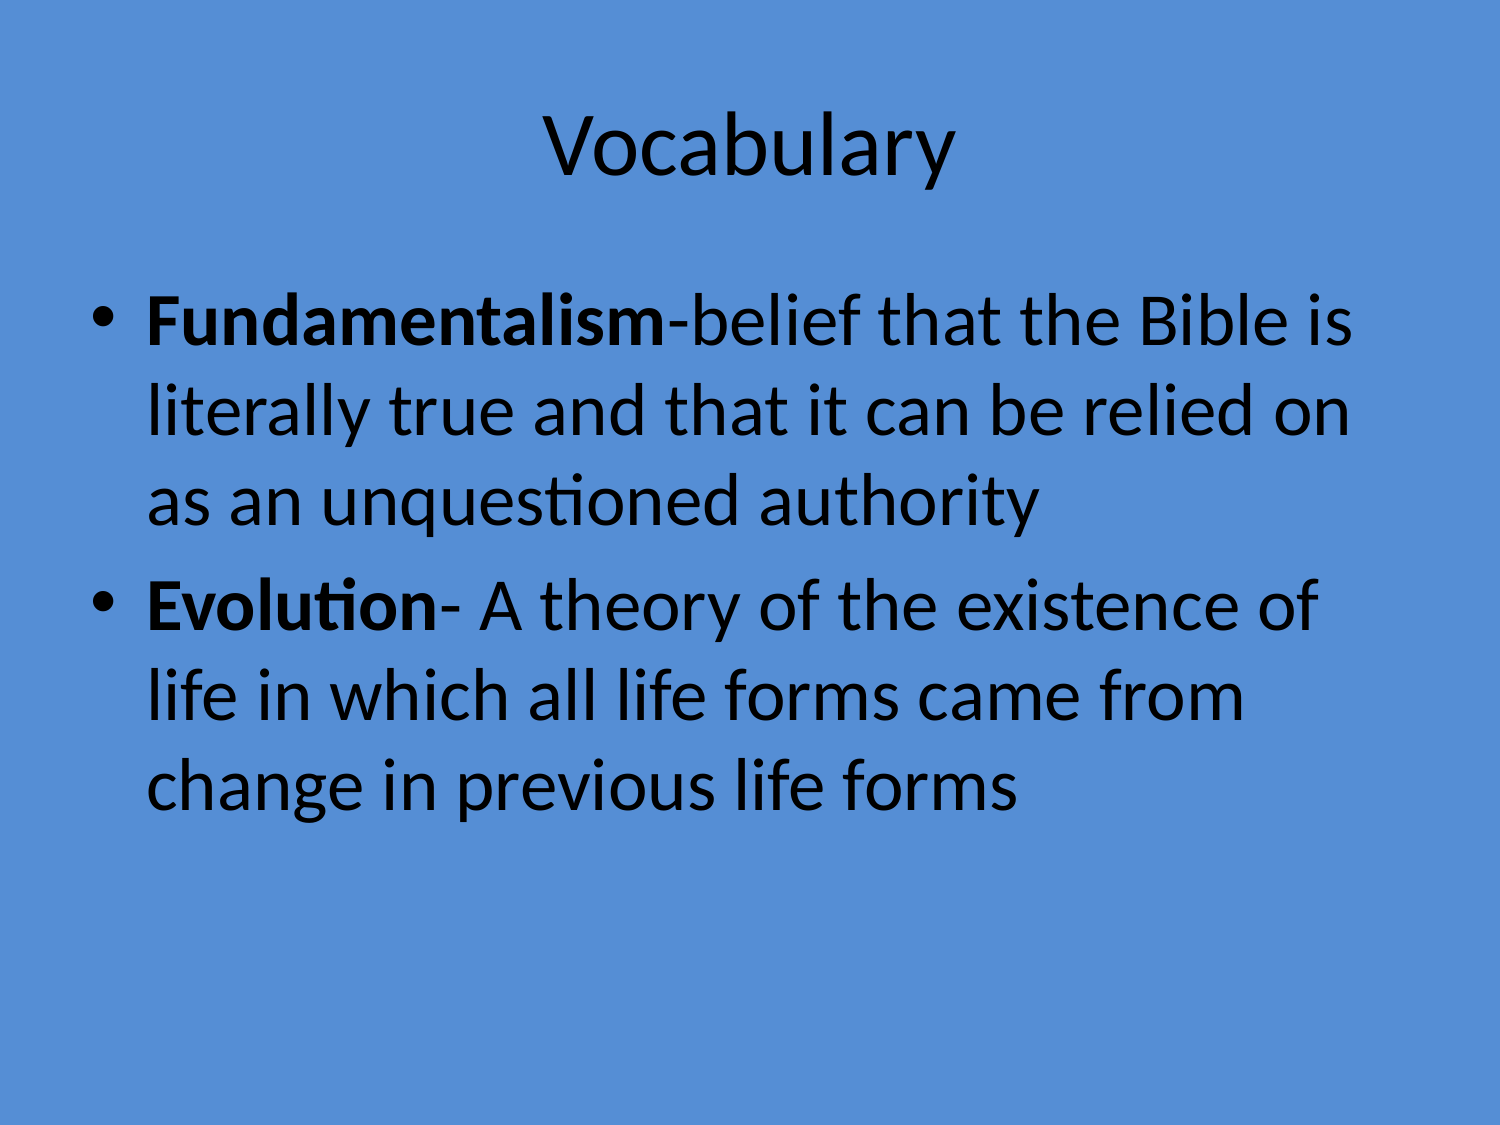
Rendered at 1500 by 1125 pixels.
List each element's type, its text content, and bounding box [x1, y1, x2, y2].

title Vocabulary [75, 45, 1425, 233]
list Fundamentalism-belief that the Bible is literally true and that it can be relied on as an unquestioned authority Evolution- A theory of the existence of life in which all life forms came from change in previous life forms [75, 262, 1425, 1005]
